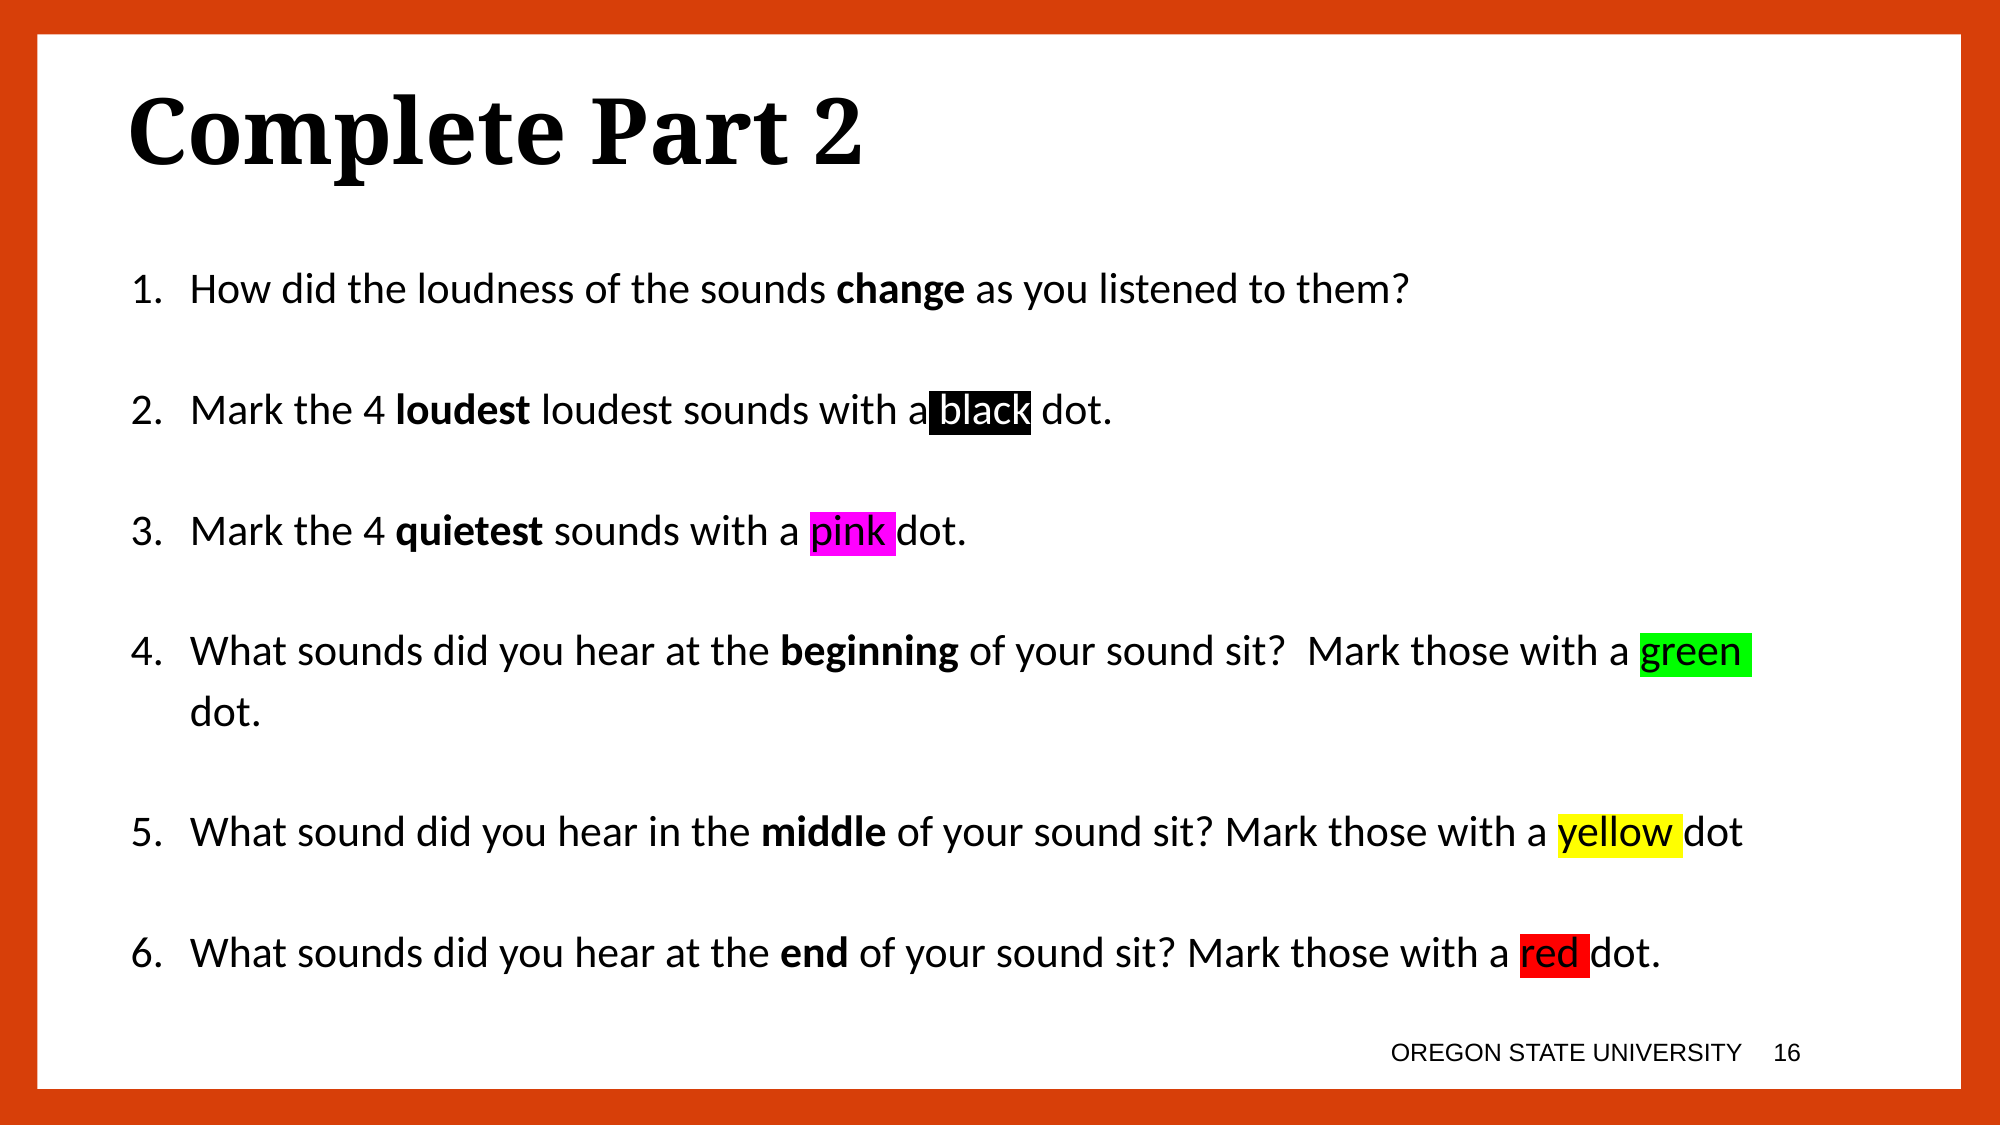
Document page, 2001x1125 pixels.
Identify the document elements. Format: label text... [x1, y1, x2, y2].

text_box Complete Part 2 [111, 57, 1346, 142]
slide_number 15 [1758, 1040, 1863, 1082]
footer OREGON STATE UNIVERSITY [662, 1040, 1758, 1082]
text_box How did the loudness of the sounds change as you listened to them? Mark the 4 loudest loudest sounds with a black dot. Mark the 4 quietest sounds with a pink dot. What sounds did you hear at the beginning of your sound sit? Mark those with a green dot. What sound did you hear in the middle of your sound sit? Mark those with a yellow dot What sounds did you hear at the end of your sound sit? Mark those with a red dot. [99, 188, 2000, 1040]
